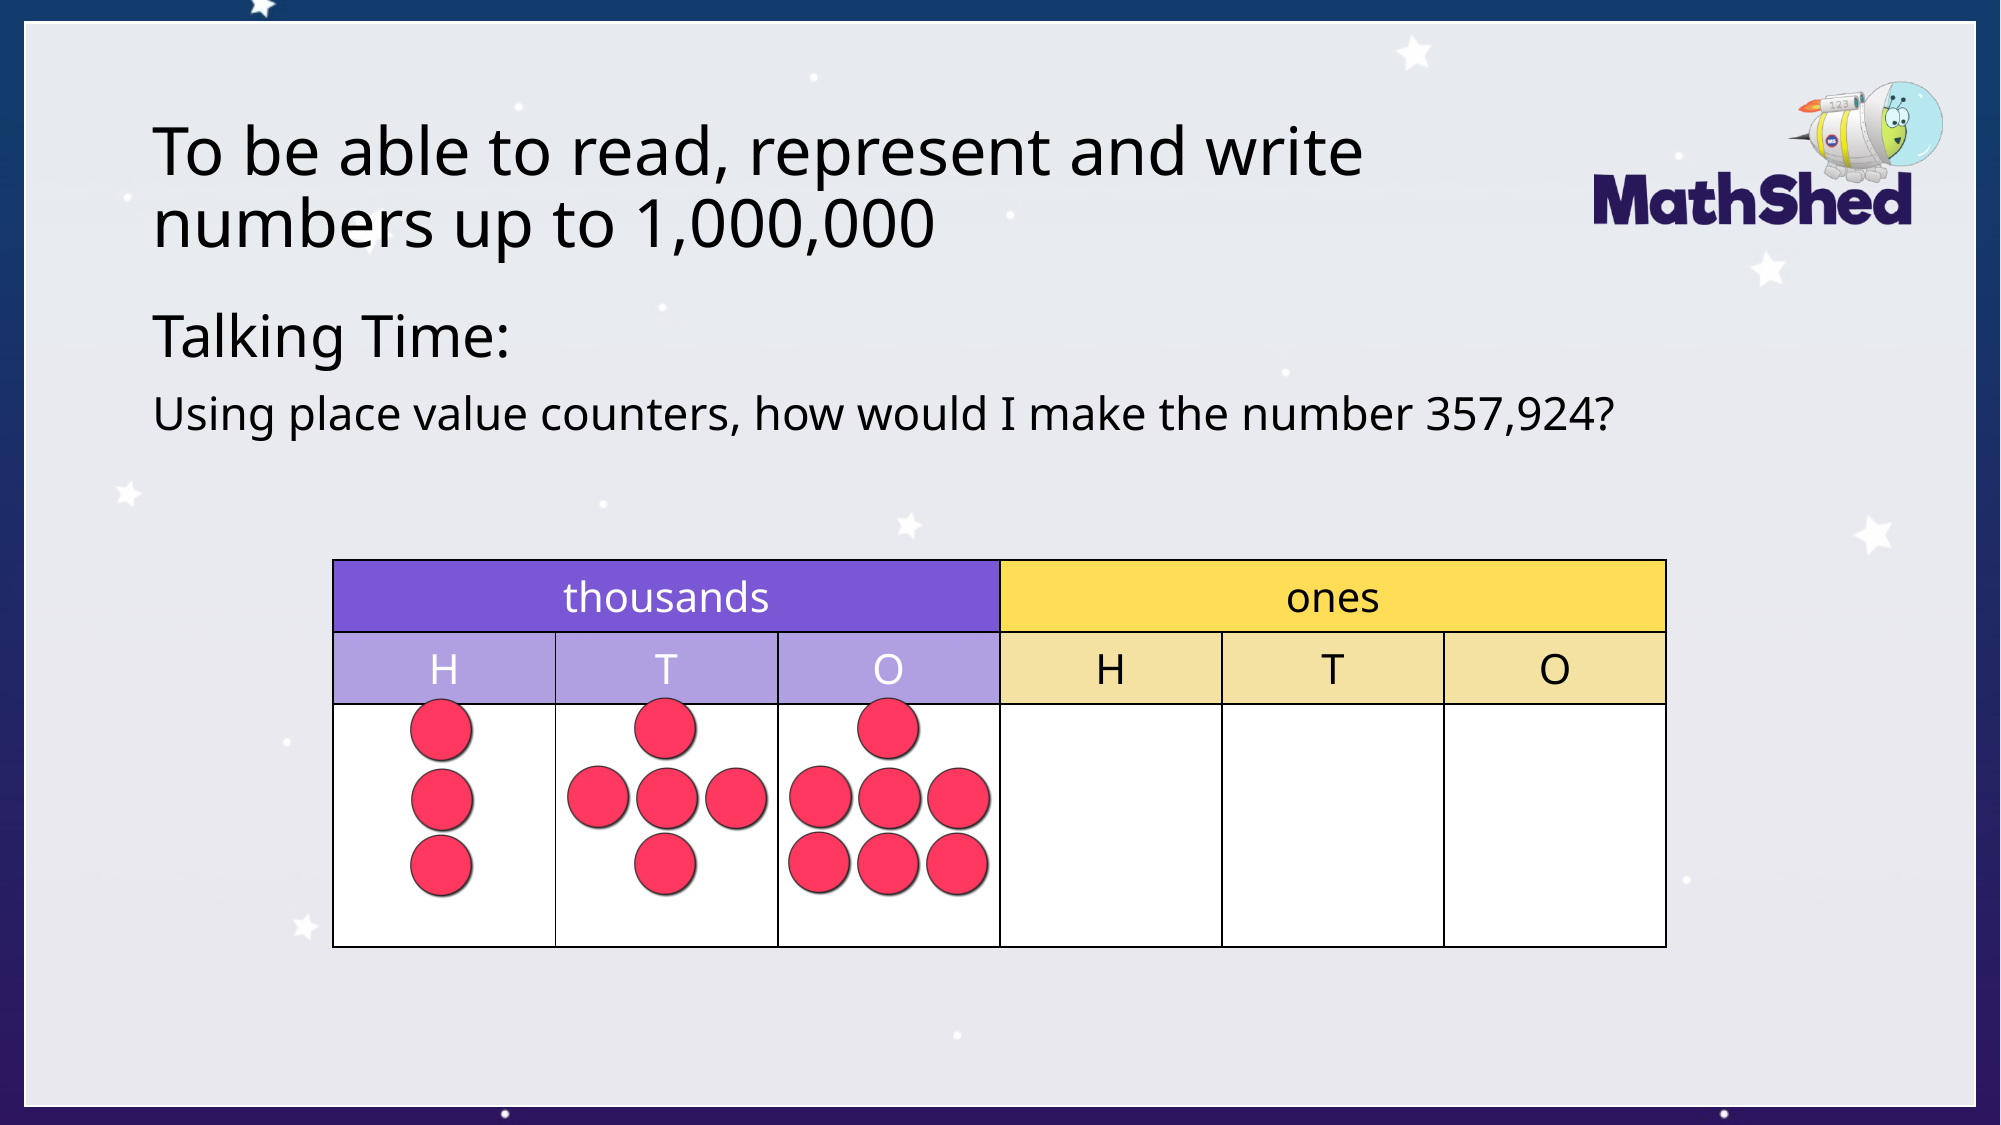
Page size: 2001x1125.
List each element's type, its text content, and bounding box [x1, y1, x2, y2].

table_cell T [556, 633, 777, 703]
table_cell [1001, 705, 1221, 946]
table_header thousands [334, 561, 999, 631]
table_cell H [1001, 633, 1221, 703]
picture [0, 0, 2001, 1125]
table_cell [1445, 705, 1665, 946]
list Talking Time: Using place value counters, how would I make the number 357,924? [137, 299, 1863, 1014]
table_cell [556, 705, 777, 946]
table_cell O [1445, 633, 1665, 703]
table_cell T [1223, 633, 1443, 703]
table_cell [1223, 705, 1443, 946]
table_cell O [779, 633, 999, 703]
table_cell H [334, 633, 555, 703]
table_cell [779, 705, 999, 946]
table_header ones [1001, 561, 1665, 631]
table_cell [334, 705, 555, 946]
title To be able to read, represent and write numbers up to 1,000,000 [137, 81, 1578, 299]
